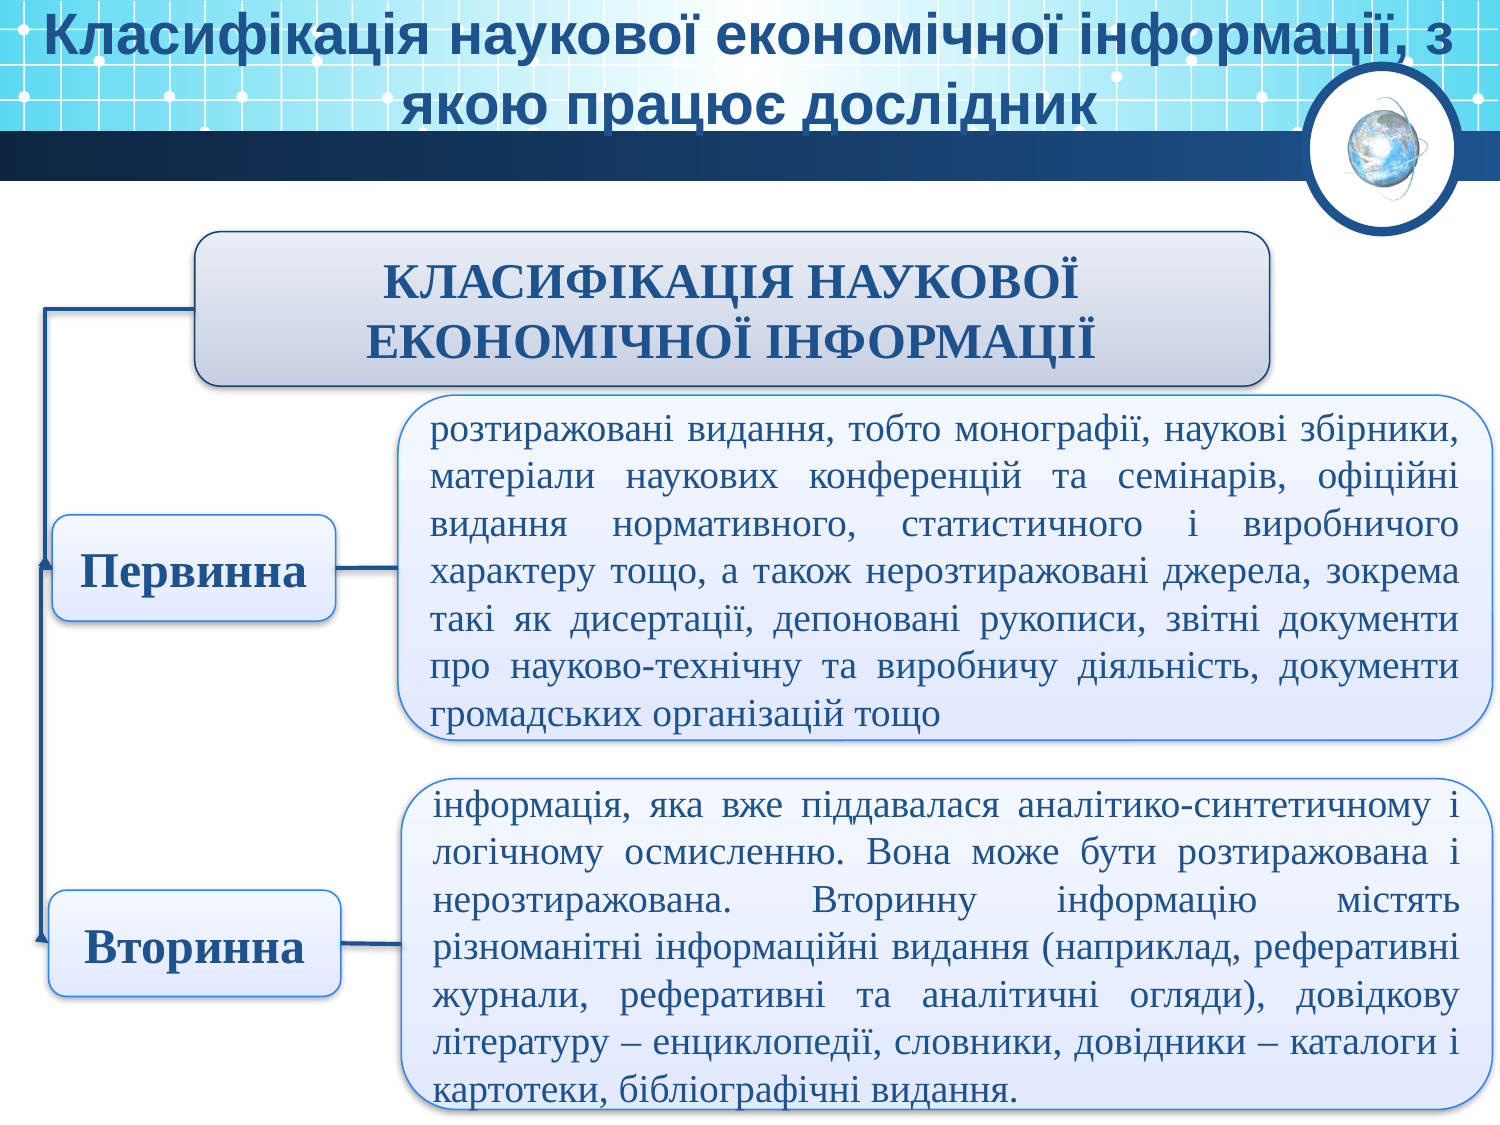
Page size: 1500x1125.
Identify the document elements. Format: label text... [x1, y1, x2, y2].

text_box КЛАСИФІКАЦІЯ НАУКОВОЇ ЕКОНОМІЧНОЇ ІНФОРМАЦІЇ [193, 230, 1271, 387]
text_box розтиражовані видання, тобто монографії, наукові збірники, матеріали наукових конференцій та семінарів, офіційні видання нормативного, статистичного і виробничого характеру тощо, а також нерозтиражовані джерела, зокрема такі як дисертації, депоновані рукописи, звітні документи про науково-технічну та виробничу діяльність, документи громадських організацій тощо [397, 394, 1494, 742]
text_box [48, 567, 53, 944]
text_box Первинна [57, 514, 337, 622]
text_box Класифікація наукової економічної інформації, з якою працює дослідник [0, 0, 1500, 144]
picture [1310, 144, 1454, 226]
text_box інформація, яка вже піддавалася аналітико-синтетичному і логічному осмисленню. Вона може бути розтиражована і нерозтиражована. Вторинну інформацію містять різноманітні інформаційні видання (наприклад, реферативні журнали, реферативні та аналітичні огляди), довідкову літературу – енциклопедії, словники, довідники – каталоги і картотеки, бібліографічні видання. [400, 777, 1494, 1111]
text_box Вторинна [47, 889, 342, 998]
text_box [51, 308, 195, 569]
